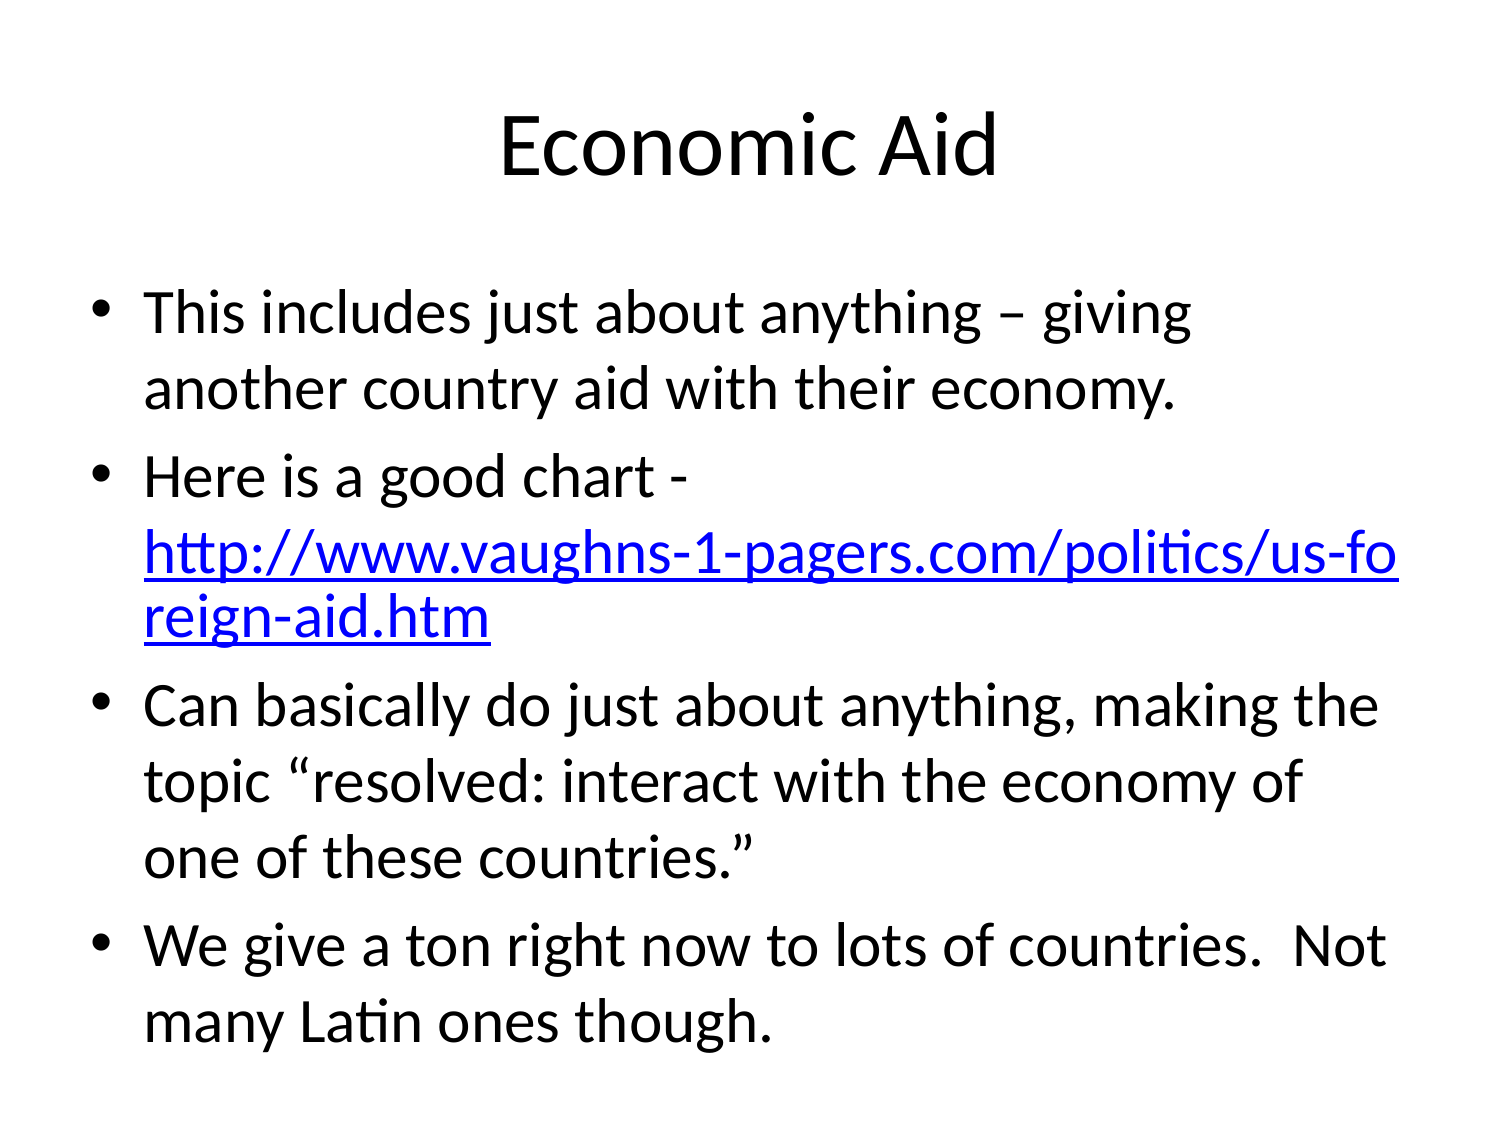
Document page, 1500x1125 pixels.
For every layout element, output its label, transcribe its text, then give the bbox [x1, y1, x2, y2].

title Economic Aid [75, 45, 1425, 233]
list This includes just about anything – giving another country aid with their economy. Here is a good chart - http://www.vaughns-1-pagers.com/politics/us-foreign-aid.htm Can basically do just about anything, making the topic “resolved: interact with the economy of one of these countries.” We give a ton right now to lots of countries. Not many Latin ones though. [75, 262, 1425, 1005]
